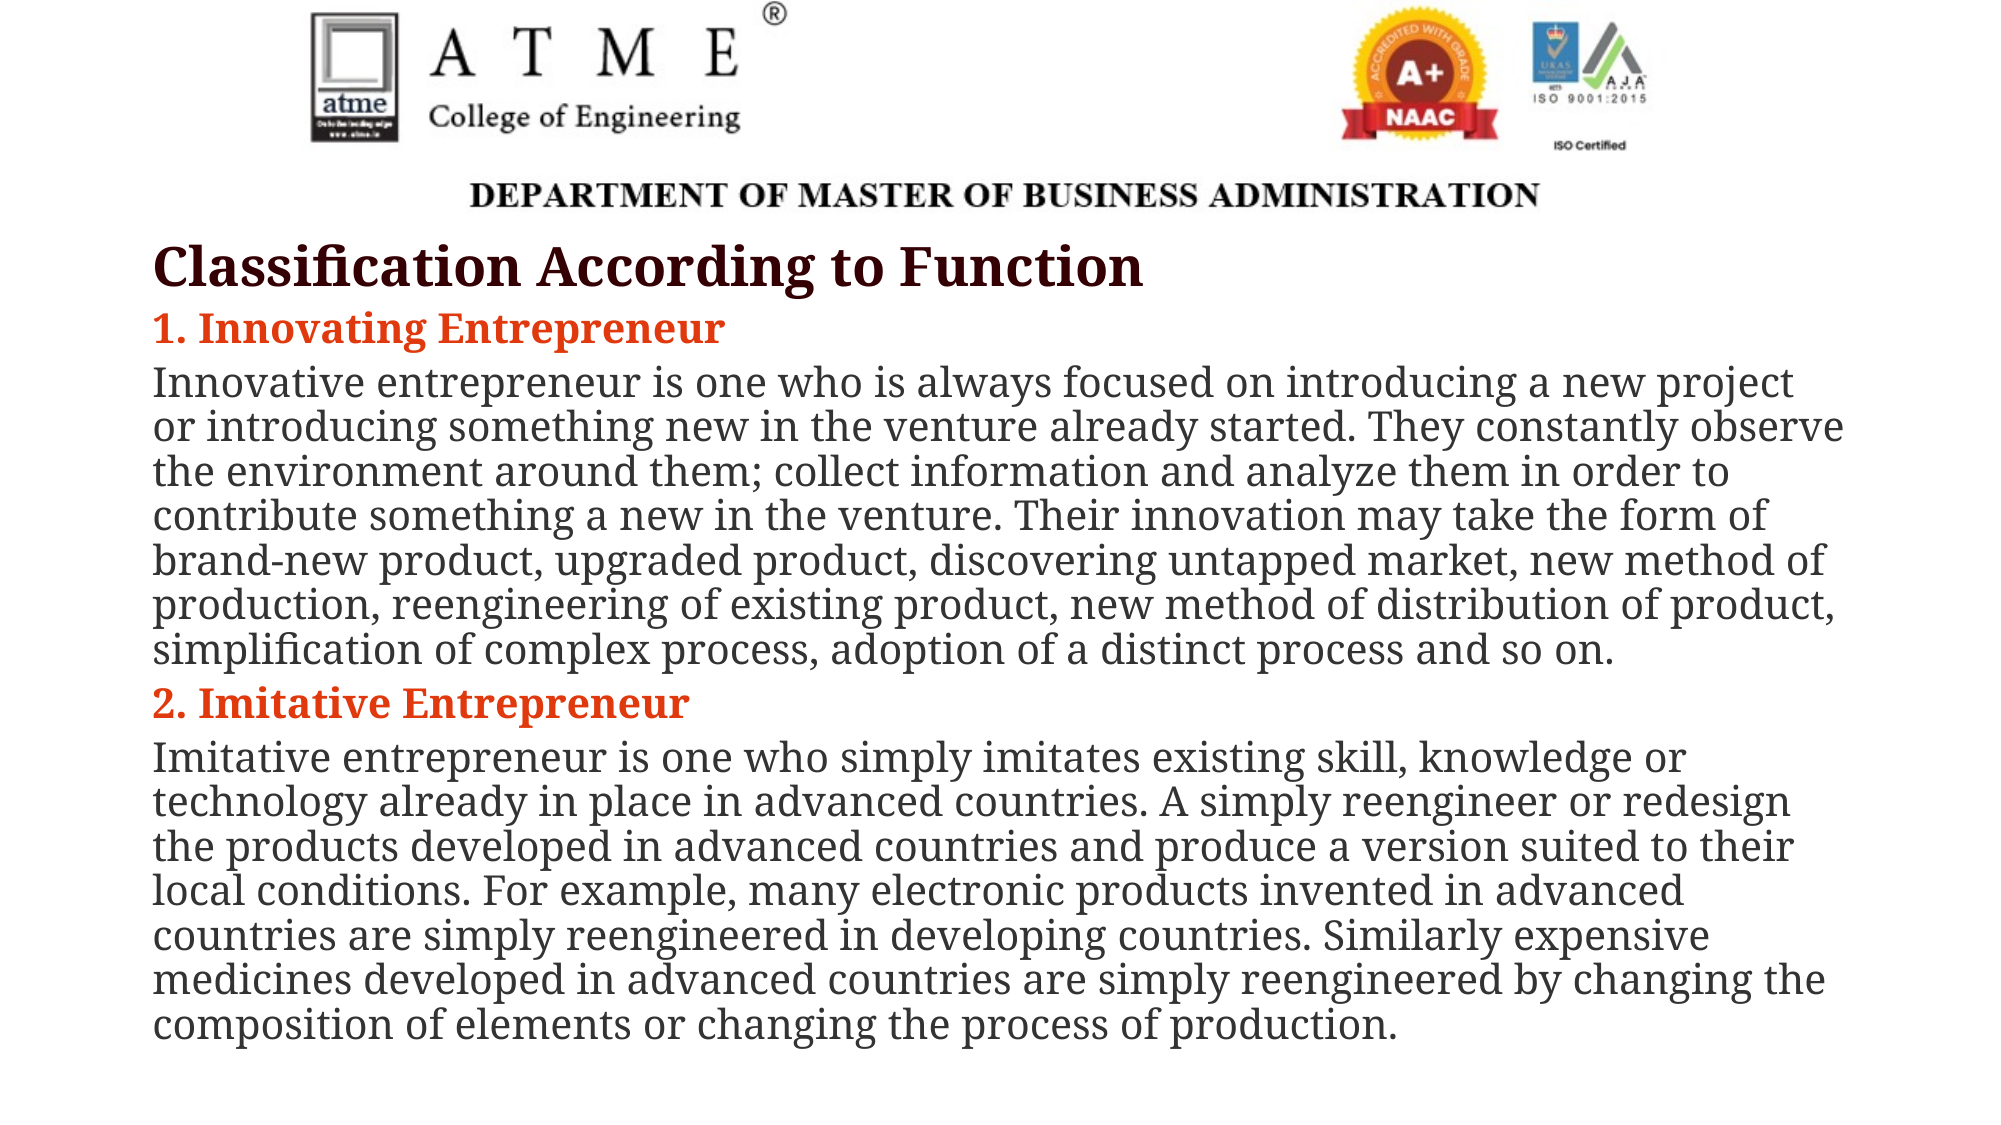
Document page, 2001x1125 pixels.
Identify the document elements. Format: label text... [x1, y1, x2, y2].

list Classification According to Function 1. Innovating Entrepreneur Innovative entrepreneur is one who is always focused on introducing a new project or introducing something new in the venture already started. They constantly observe the environment around them; collect information and analyze them in order to contribute something a new in the venture. Their innovation may take the form of brand-new product, upgraded product, discovering untapped market, new method of production, reengineering of existing product, new method of distribution of product, simplification of complex process, adoption of a distinct process and so on. 2. Imitative Entrepreneur Imitative entrepreneur is one who simply imitates existing skill, knowledge or technology already in place in advanced countries. A simply reengineer or redesign the products developed in advanced countries and produce a version suited to their local conditions. For example, many electronic products invented in advanced countries are simply reengineered in developing countries. Similarly expensive medicines developed in advanced countries are simply reengineered by changing the composition of elements or changing the process of production. [137, 232, 1863, 1107]
picture [303, 0, 1697, 215]
